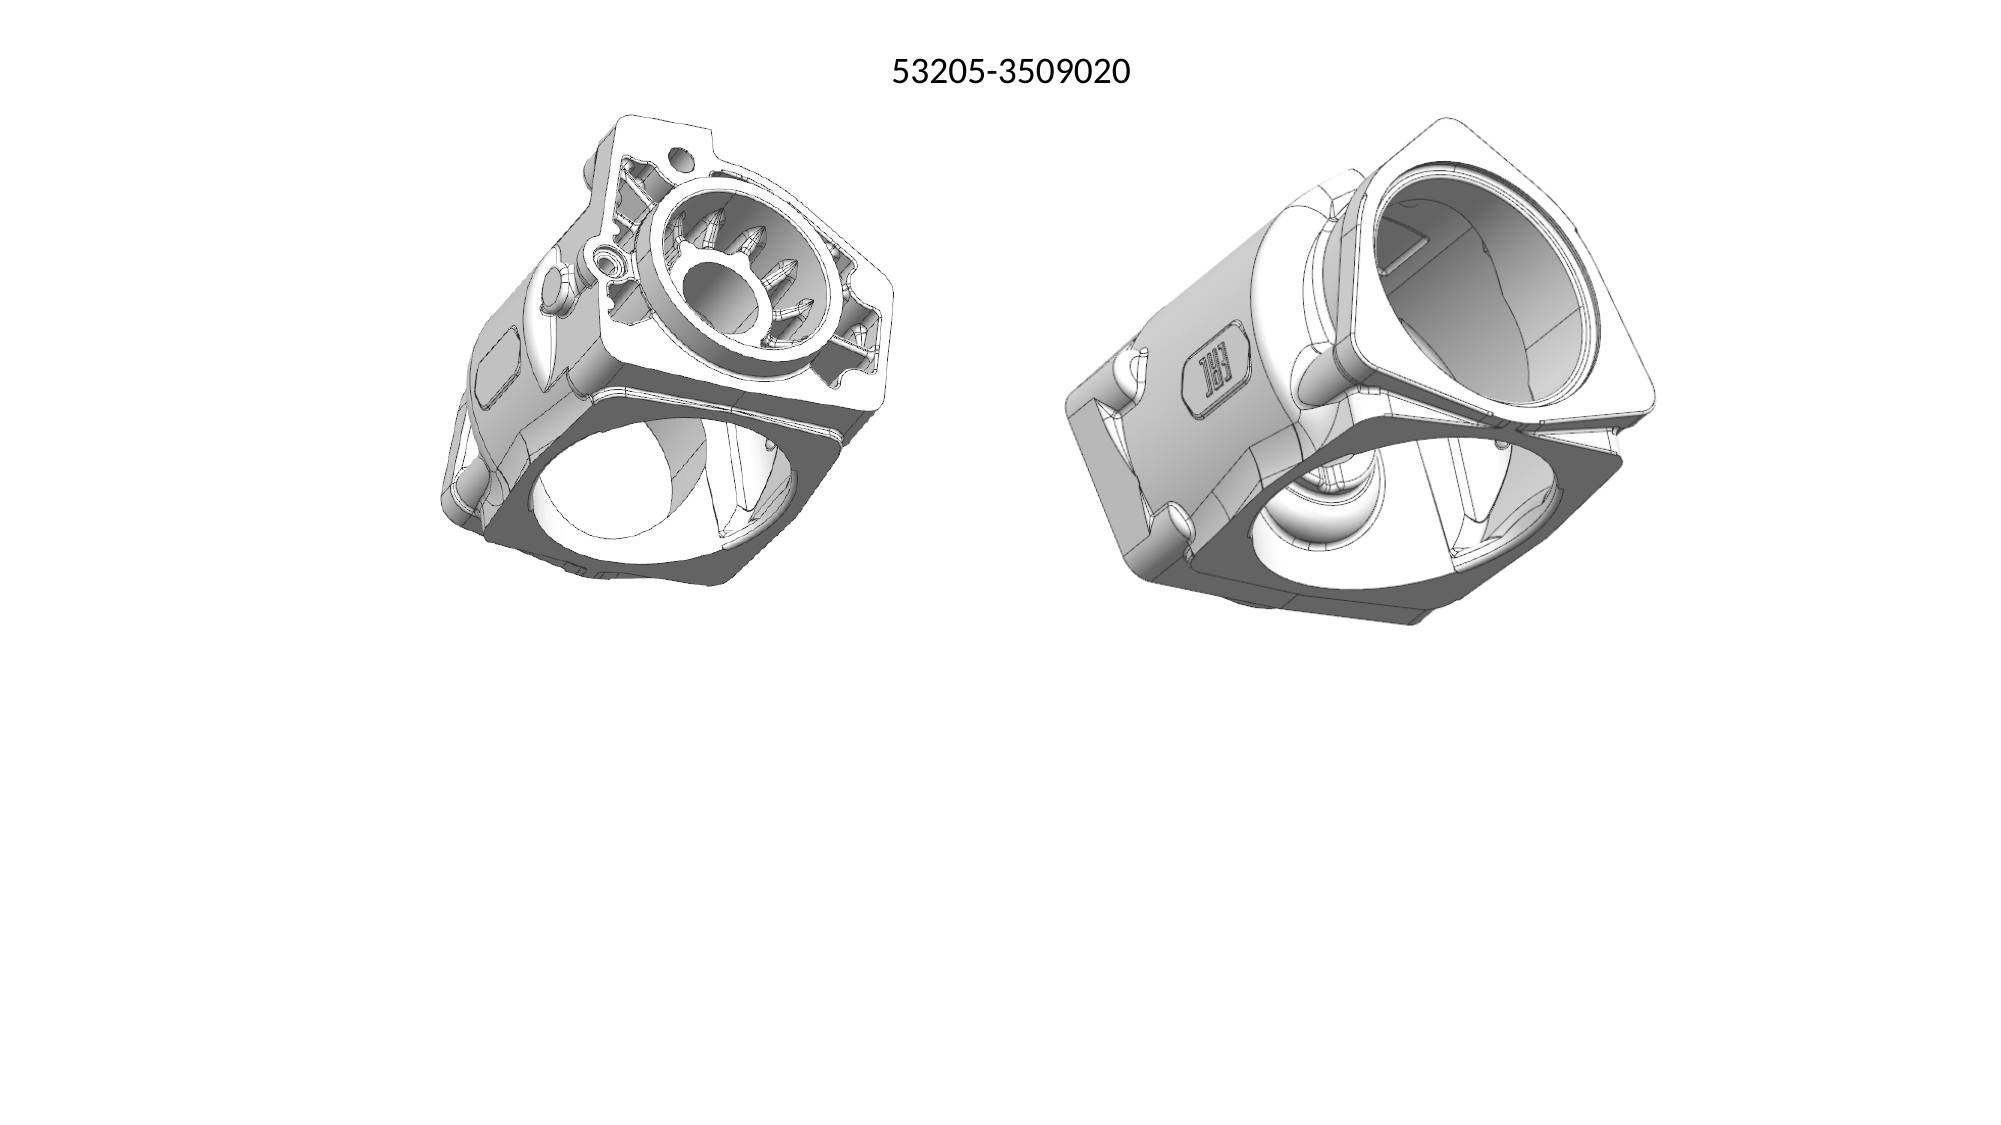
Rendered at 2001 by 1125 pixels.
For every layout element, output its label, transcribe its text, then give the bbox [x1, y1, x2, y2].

picture [1043, 112, 1665, 650]
picture [418, 112, 899, 596]
text_box 53205-3509020 [876, 38, 1147, 98]
